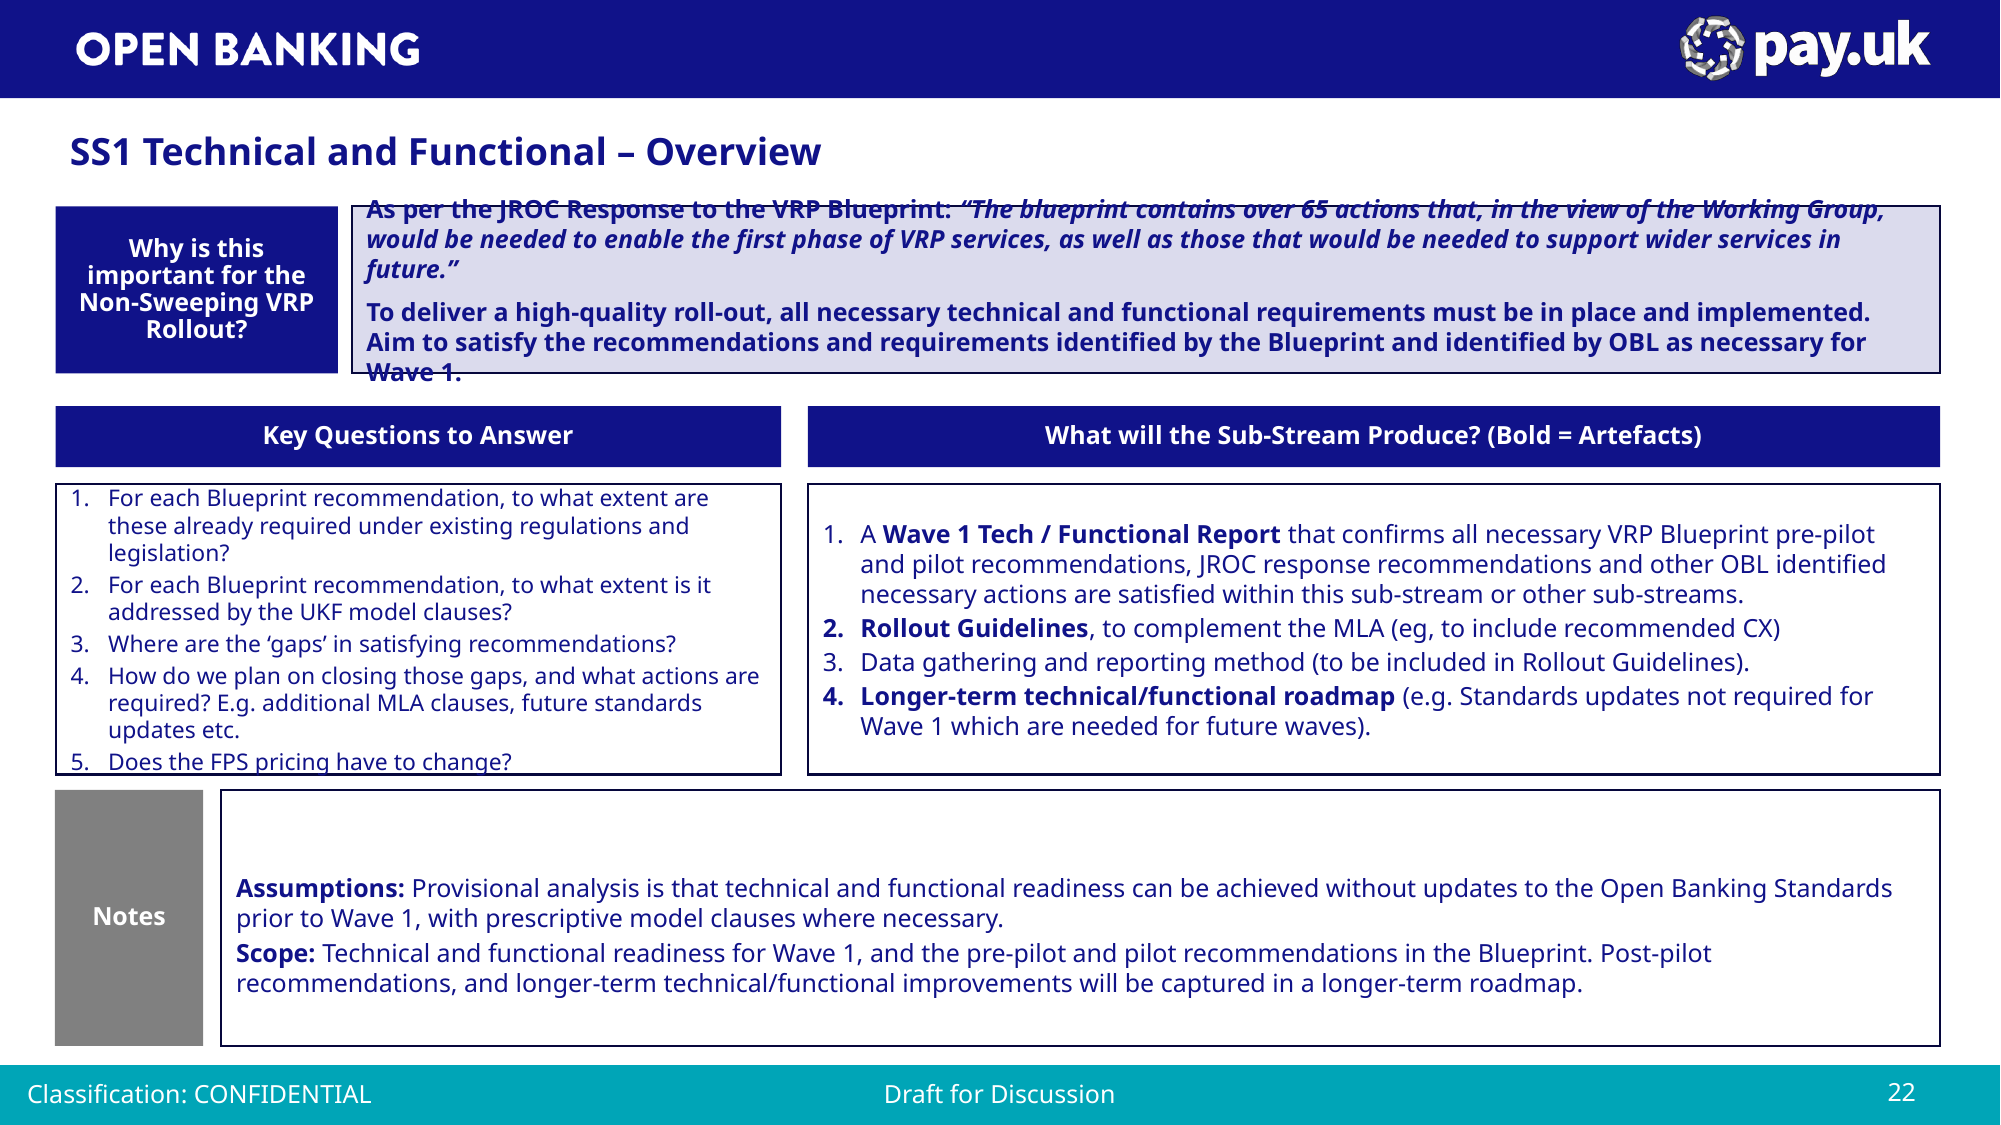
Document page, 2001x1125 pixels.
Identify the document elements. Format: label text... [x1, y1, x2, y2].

footer Draft for Discussion [662, 1064, 1338, 1124]
text_box What will the Sub-Stream Produce? (Bold = Artefacts) [807, 405, 1941, 468]
text_box Notes [54, 789, 204, 1047]
text_box Classification: CONFIDENTIAL [1, 1063, 399, 1124]
list Why is this important for the Non-Sweeping VRP Rollout? [55, 205, 339, 374]
picture [43, 0, 452, 99]
text_box Key Questions to Answer [55, 405, 782, 468]
text_box As per the JROC Response to the VRP Blueprint: “The blueprint contains over 65 actions that, in the view of the Working Group, would be needed to enable the first phase of VRP services, as well as those that would be needed to support wider services in future.” To deliver a high-quality roll-out, all necessary technical and functional requirements must be in place and implemented. Aim to satisfy the recommendations and requirements identified by the Blueprint and identified by OBL as necessary for Wave 1. [351, 205, 1941, 374]
slide_number 22 [1412, 1064, 1932, 1124]
title SS1 Technical and Functional – Overview [54, 125, 1629, 207]
text_box A Wave 1 Tech / Functional Report that confirms all necessary VRP Blueprint pre-pilot and pilot recommendations, JROC response recommendations and other OBL identified necessary actions are satisfied within this sub-stream or other sub-streams. Rollout Guidelines, to complement the MLA (eg, to include recommended CX) Data gathering and reporting method (to be included in Rollout Guidelines). Longer-term technical/functional roadmap (e.g. Standards updates not required for Wave 1 which are needed for future waves). [807, 483, 1941, 776]
text_box Assumptions: Provisional analysis is that technical and functional readiness can be achieved without updates to the Open Banking Standards prior to Wave 1, with prescriptive model clauses where necessary. Scope: Technical and functional readiness for Wave 1, and the pre-pilot and pilot recommendations in the Blueprint. Post-pilot recommendations, and longer-term technical/functional improvements will be captured in a longer-term roadmap. [220, 789, 1941, 1047]
picture [1670, 1, 1939, 87]
text_box For each Blueprint recommendation, to what extent are these already required under existing regulations and legislation? For each Blueprint recommendation, to what extent is it addressed by the UKF model clauses? Where are the ‘gaps’ in satisfying recommendations? How do we plan on closing those gaps, and what actions are required? E.g. additional MLA clauses, future standards updates etc. Does the FPS pricing have to change? [55, 483, 782, 776]
